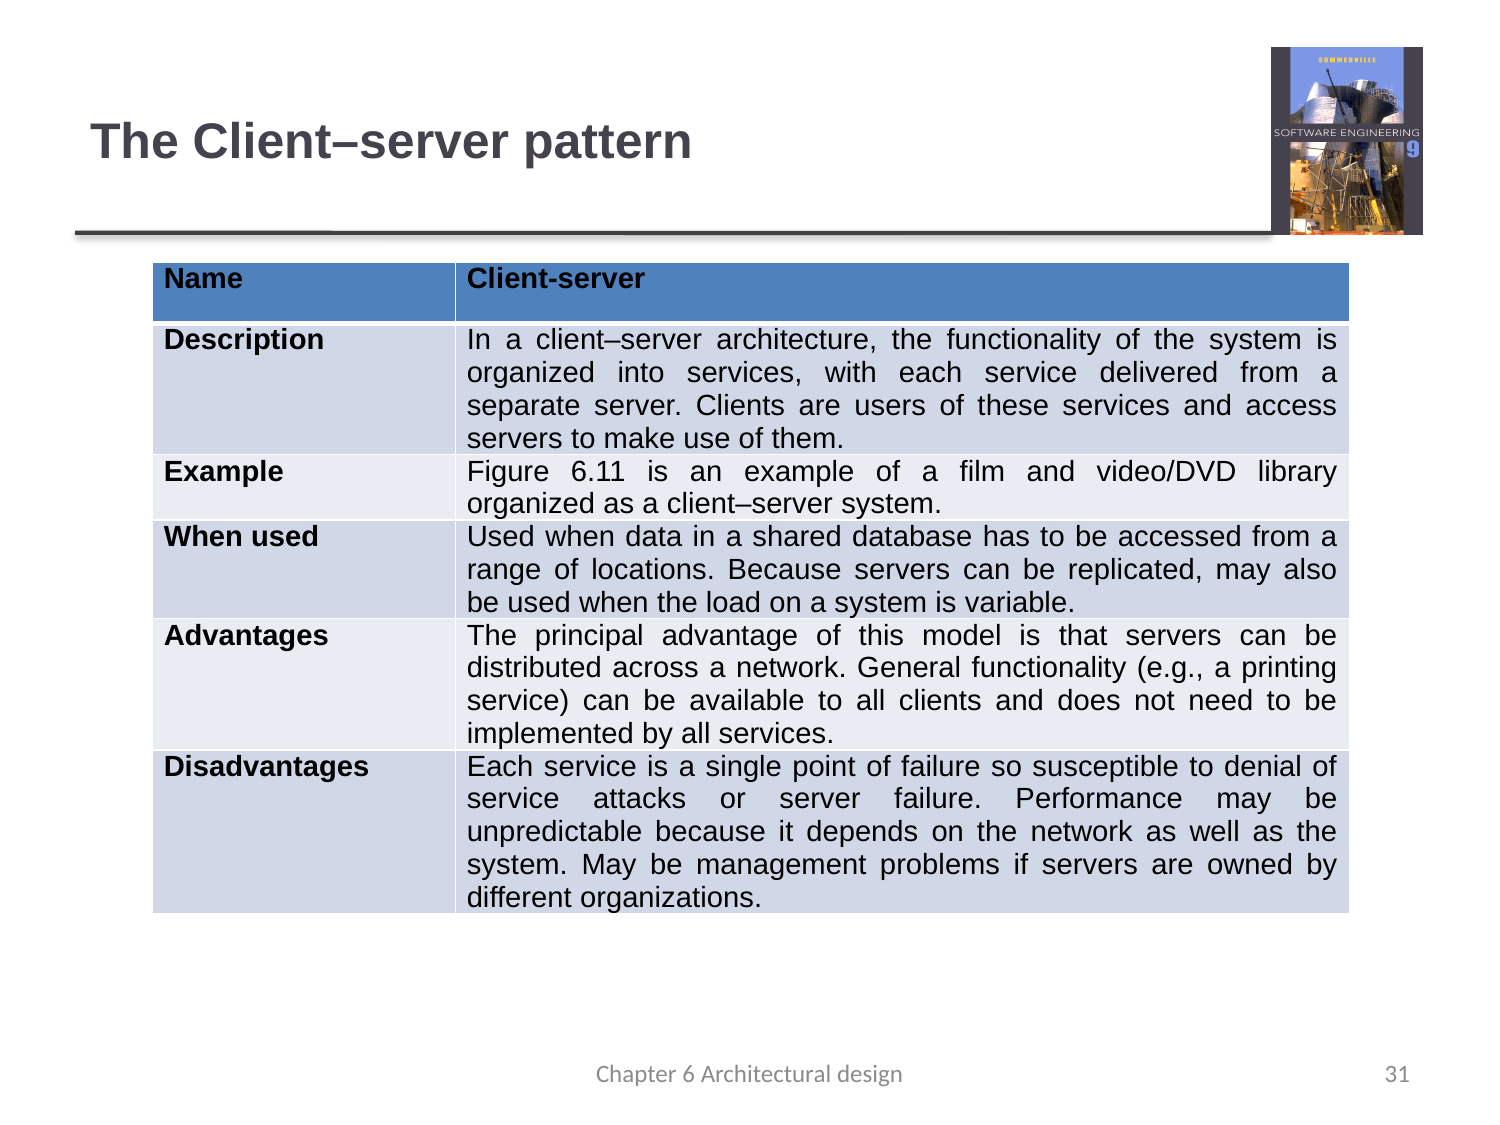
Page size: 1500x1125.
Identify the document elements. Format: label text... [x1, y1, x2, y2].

table_header Client-server [456, 263, 1349, 321]
footer Chapter 6 Architectural design [512, 1042, 988, 1103]
table_cell The principal advantage of this model is that servers can be distributed across a network. General functionality (e.g., a printing service) can be available to all clients and does not need to be implemented by all services. [456, 619, 1349, 749]
title The Client–server pattern [74, 44, 1272, 233]
table_cell Advantages [153, 619, 455, 749]
picture [1272, 47, 1423, 235]
table_cell Example [153, 455, 455, 519]
table_cell When used [153, 521, 455, 618]
table_cell Disadvantages [153, 751, 455, 913]
table_cell Each service is a single point of failure so susceptible to denial of service attacks or server failure. Performance may be unpredictable because it depends on the network as well as the system. May be management problems if servers are owned by different organizations. [456, 751, 1349, 913]
table_header Name [153, 263, 455, 321]
table_cell In a client–server architecture, the functionality of the system is organized into services, with each service delivered from a separate server. Clients are users of these services and access servers to make use of them. [456, 326, 1349, 454]
slide_number 31 [1074, 1042, 1425, 1103]
table_cell Figure 6.11 is an example of a film and video/DVD library organized as a client–server system. [456, 455, 1349, 519]
table_cell Used when data in a shared database has to be accessed from a range of locations. Because servers can be replicated, may also be used when the load on a system is variable. [456, 521, 1349, 618]
table_cell Description [153, 326, 455, 454]
